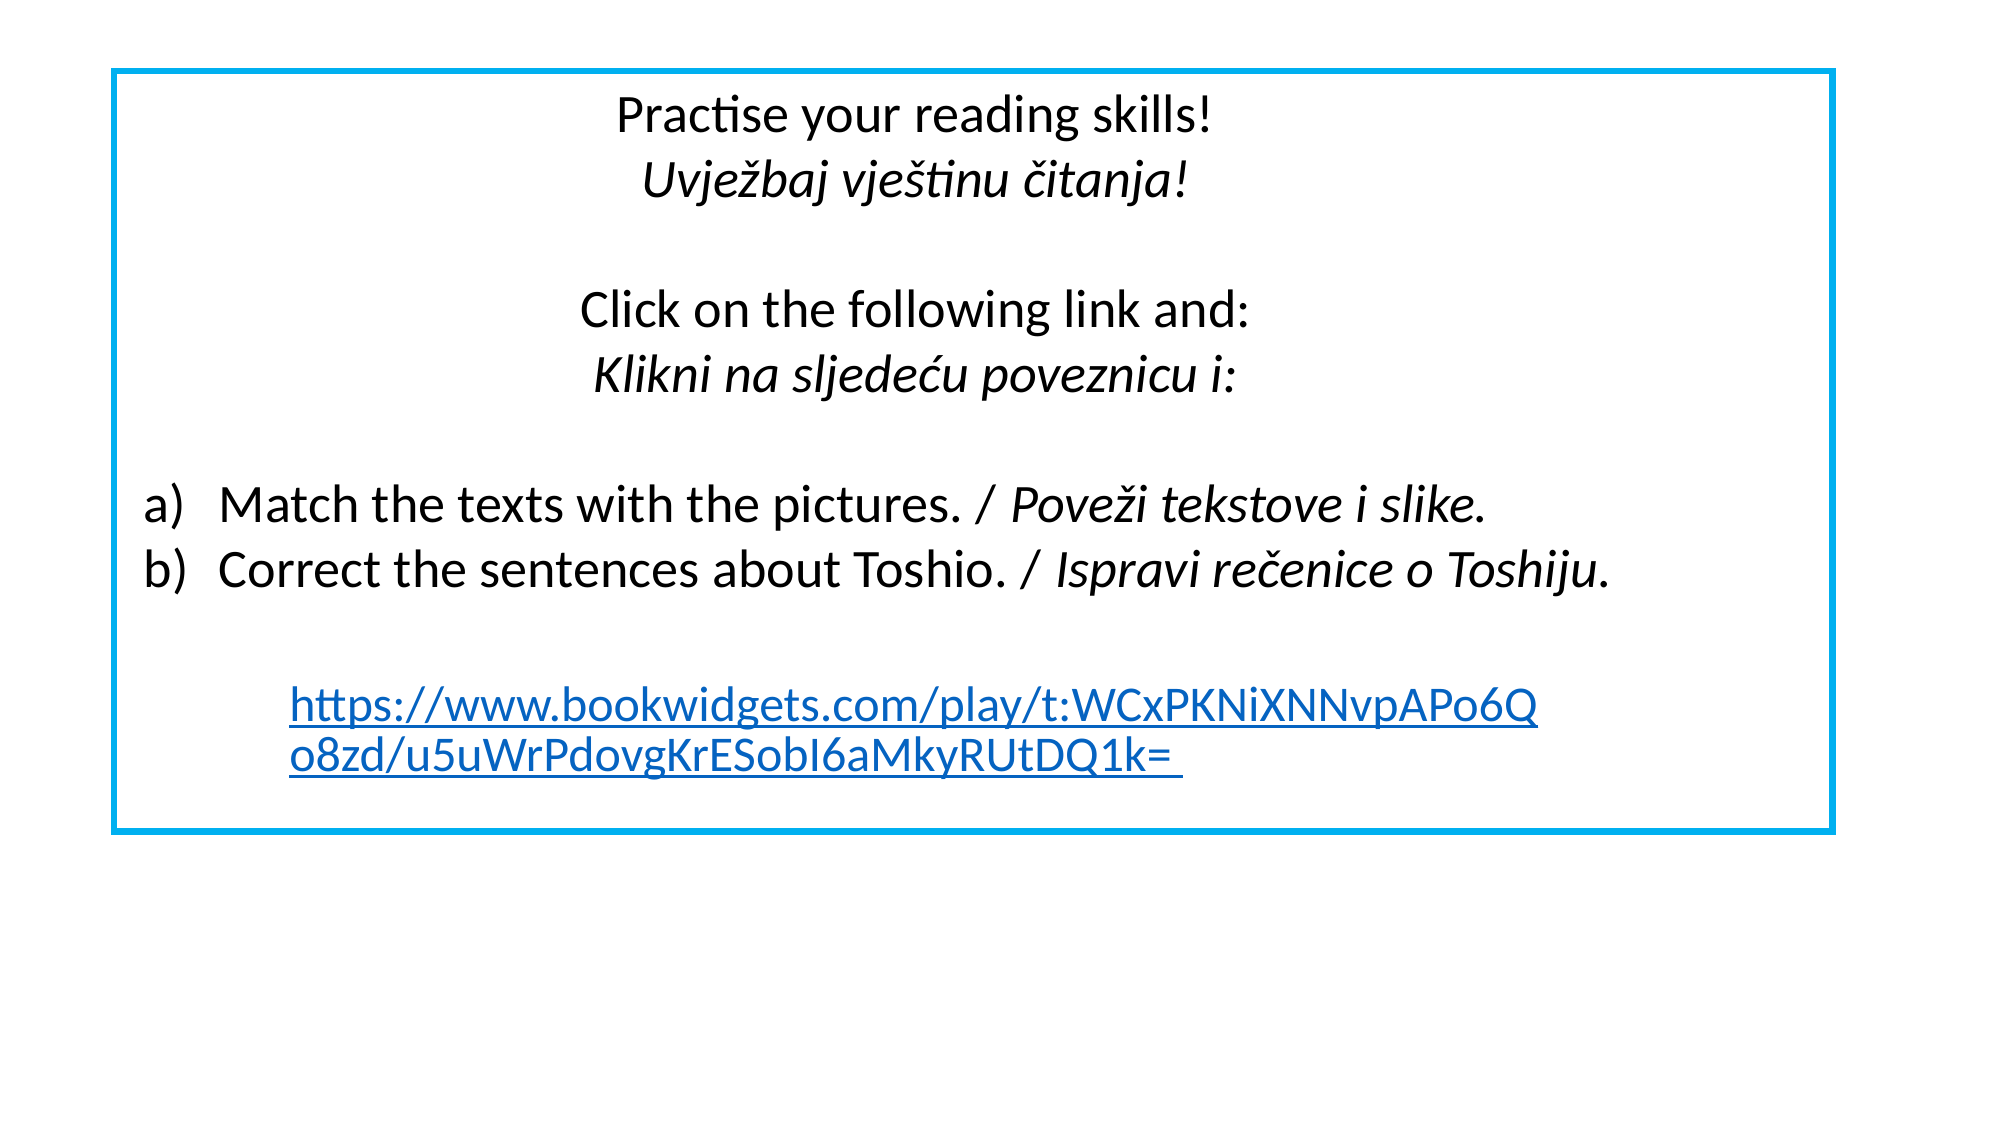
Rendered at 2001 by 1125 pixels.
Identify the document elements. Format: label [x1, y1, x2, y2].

text_box [113, 70, 1834, 833]
